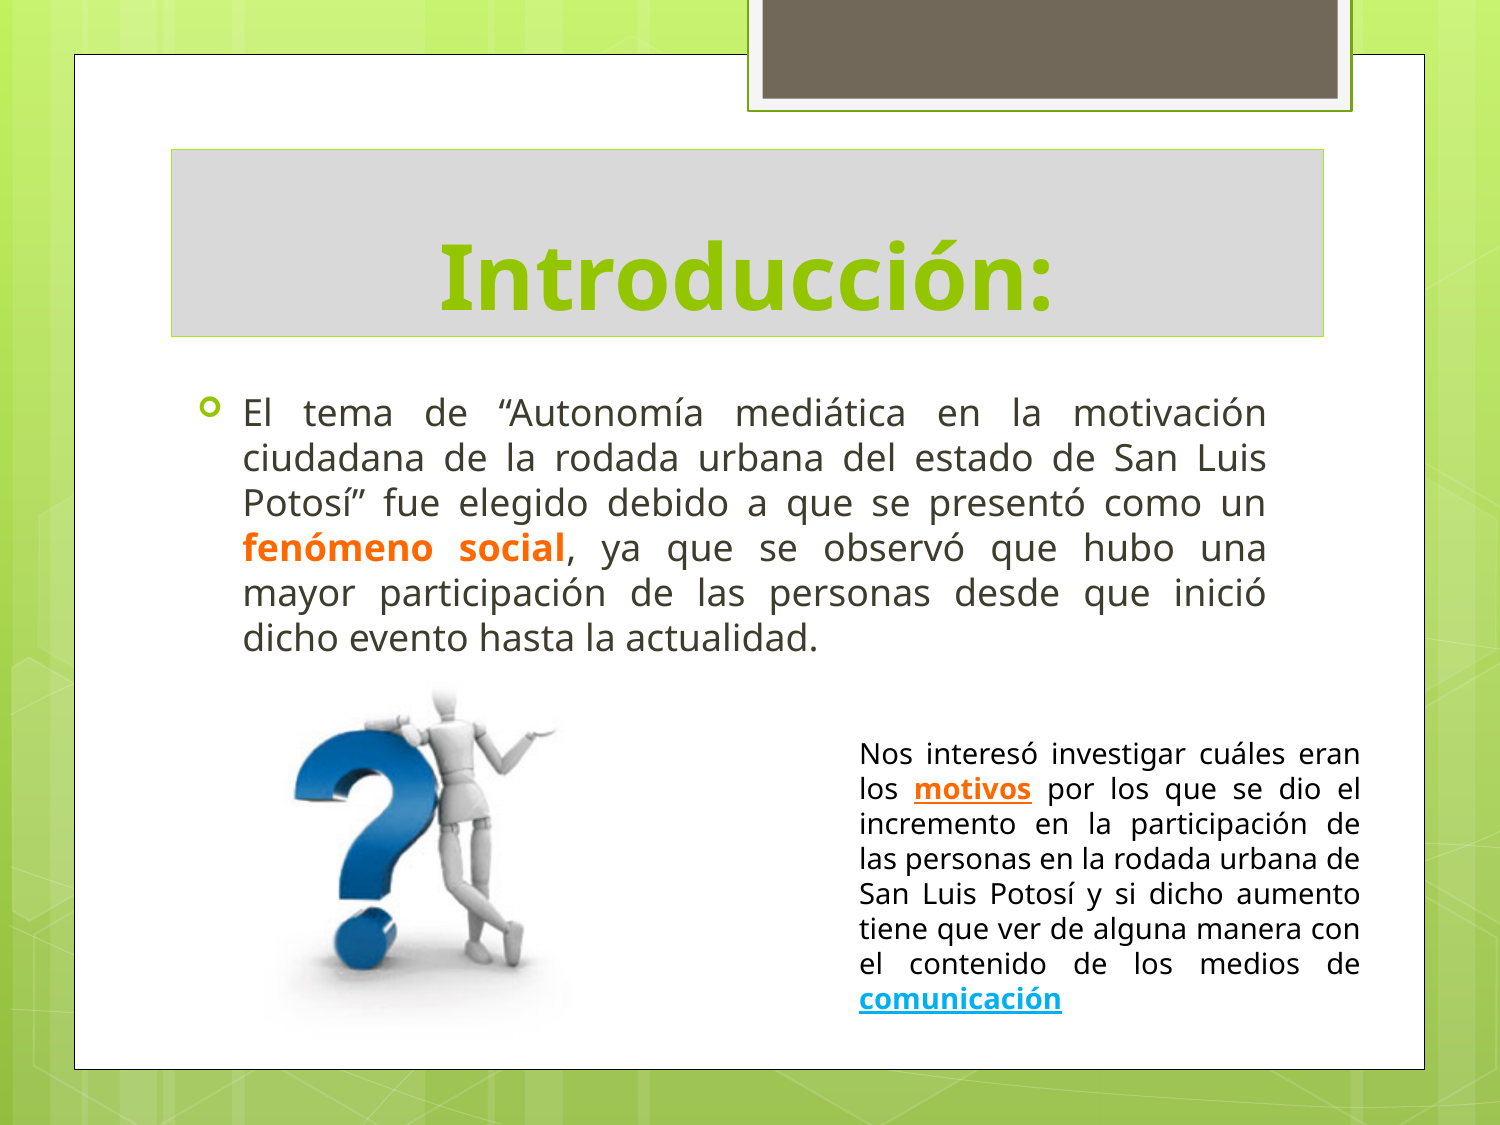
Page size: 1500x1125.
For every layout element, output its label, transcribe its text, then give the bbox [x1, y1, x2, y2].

picture [262, 680, 588, 1042]
list El tema de “Autonomía mediática en la motivación ciudadana de la rodada urbana del estado de San Luis Potosí” fue elegido debido a que se presentó como un fenómeno social, ya que se observó que hubo una mayor participación de las personas desde que inició dicho evento hasta la actualidad. [171, 381, 1283, 957]
text_box Nos interesó investigar cuáles eran los motivos por los que se dio el incremento en la participación de las personas en la rodada urbana de San Luis Potosí y si dicho aumento tiene que ver de alguna manera con el contenido de los medios de comunicación [844, 727, 1376, 1023]
title Introducción: [171, 149, 1324, 337]
